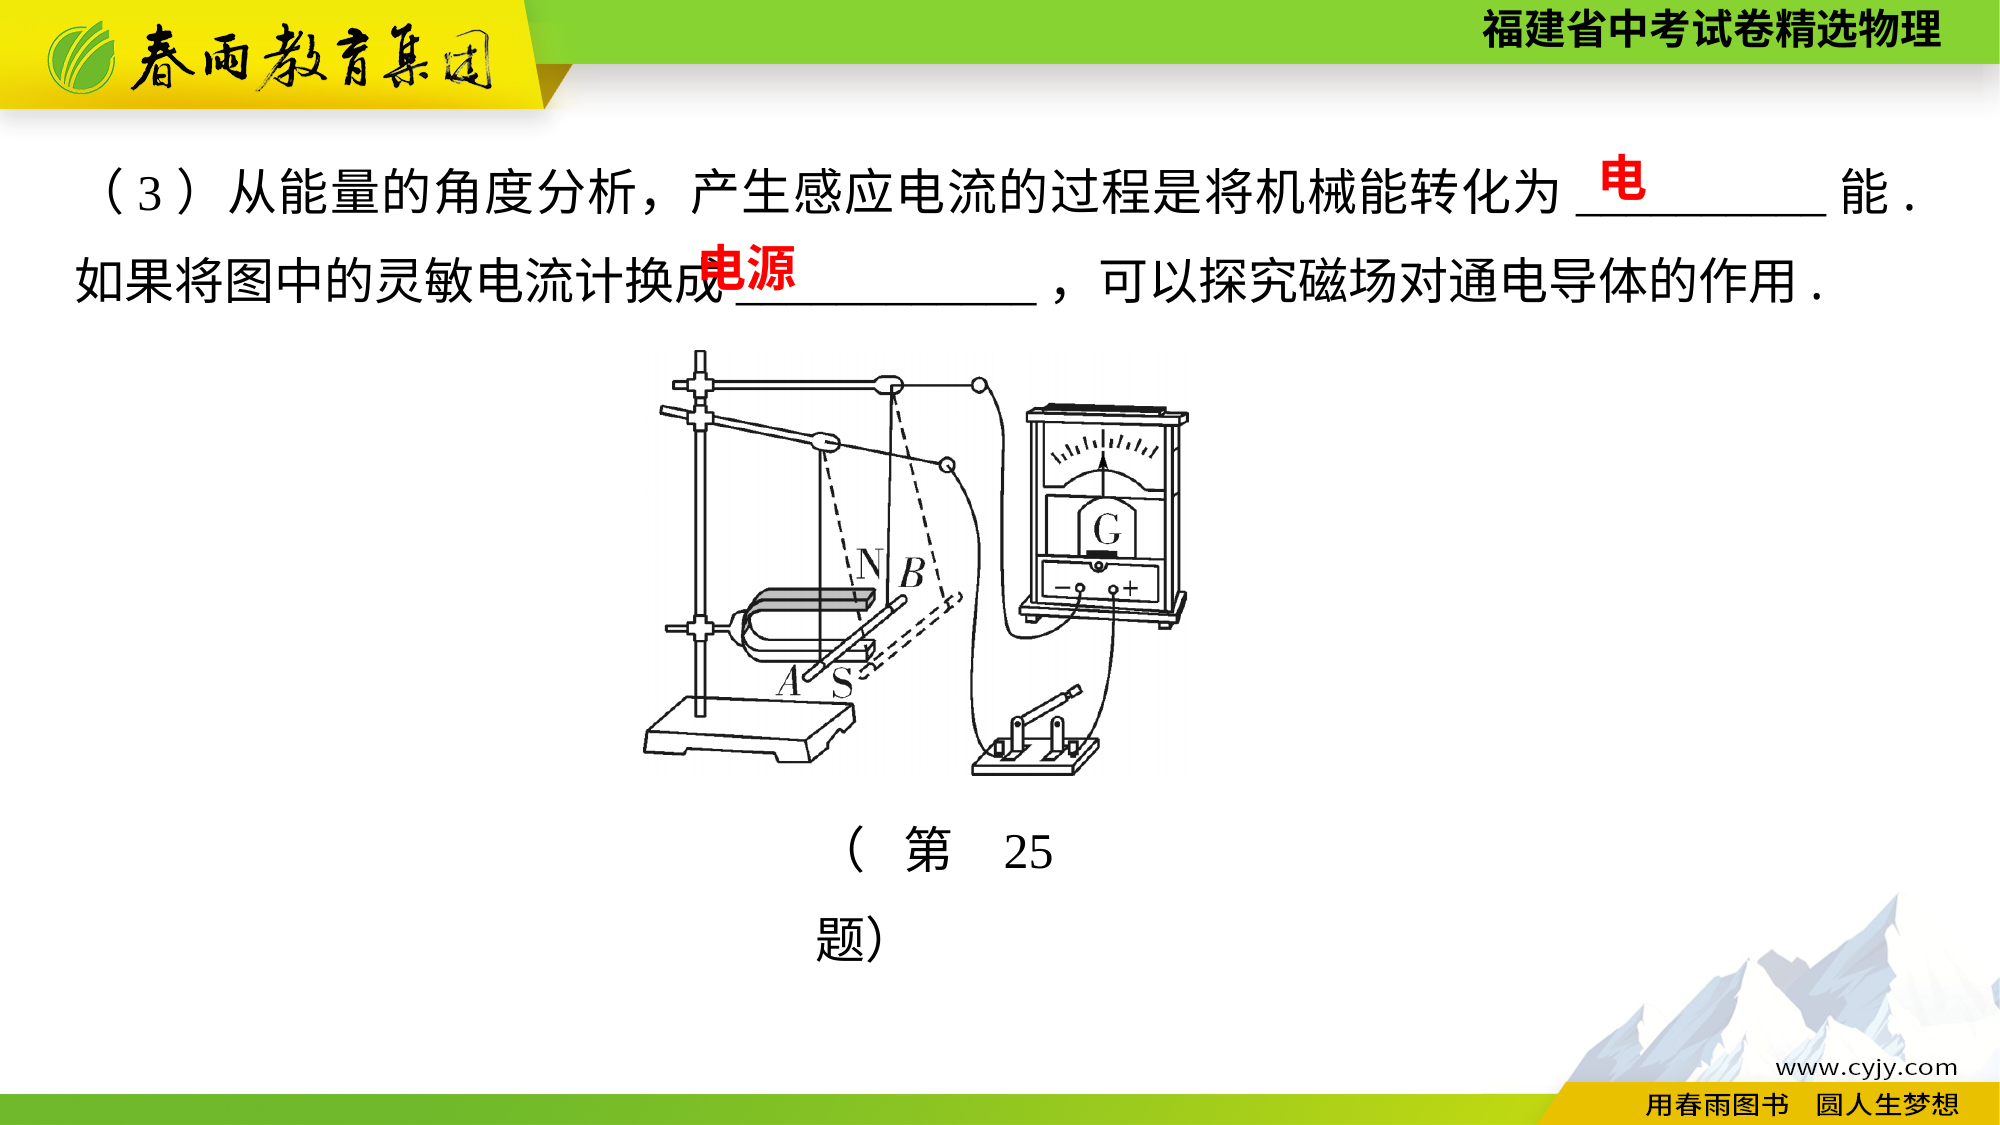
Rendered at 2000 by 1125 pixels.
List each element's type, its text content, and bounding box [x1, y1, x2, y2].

text_box （第25题） [800, 792, 1081, 886]
list （3）从能量的角度分析，产生感应电流的过程是将机械能转化为__________能.如果将图中的灵敏电流计换成____________，可以探究磁场对通电导体的作用. [59, 122, 1944, 308]
text_box 电 [1532, 139, 1663, 215]
text_box 电源 [681, 229, 812, 304]
picture [0, 0, 2000, 1125]
